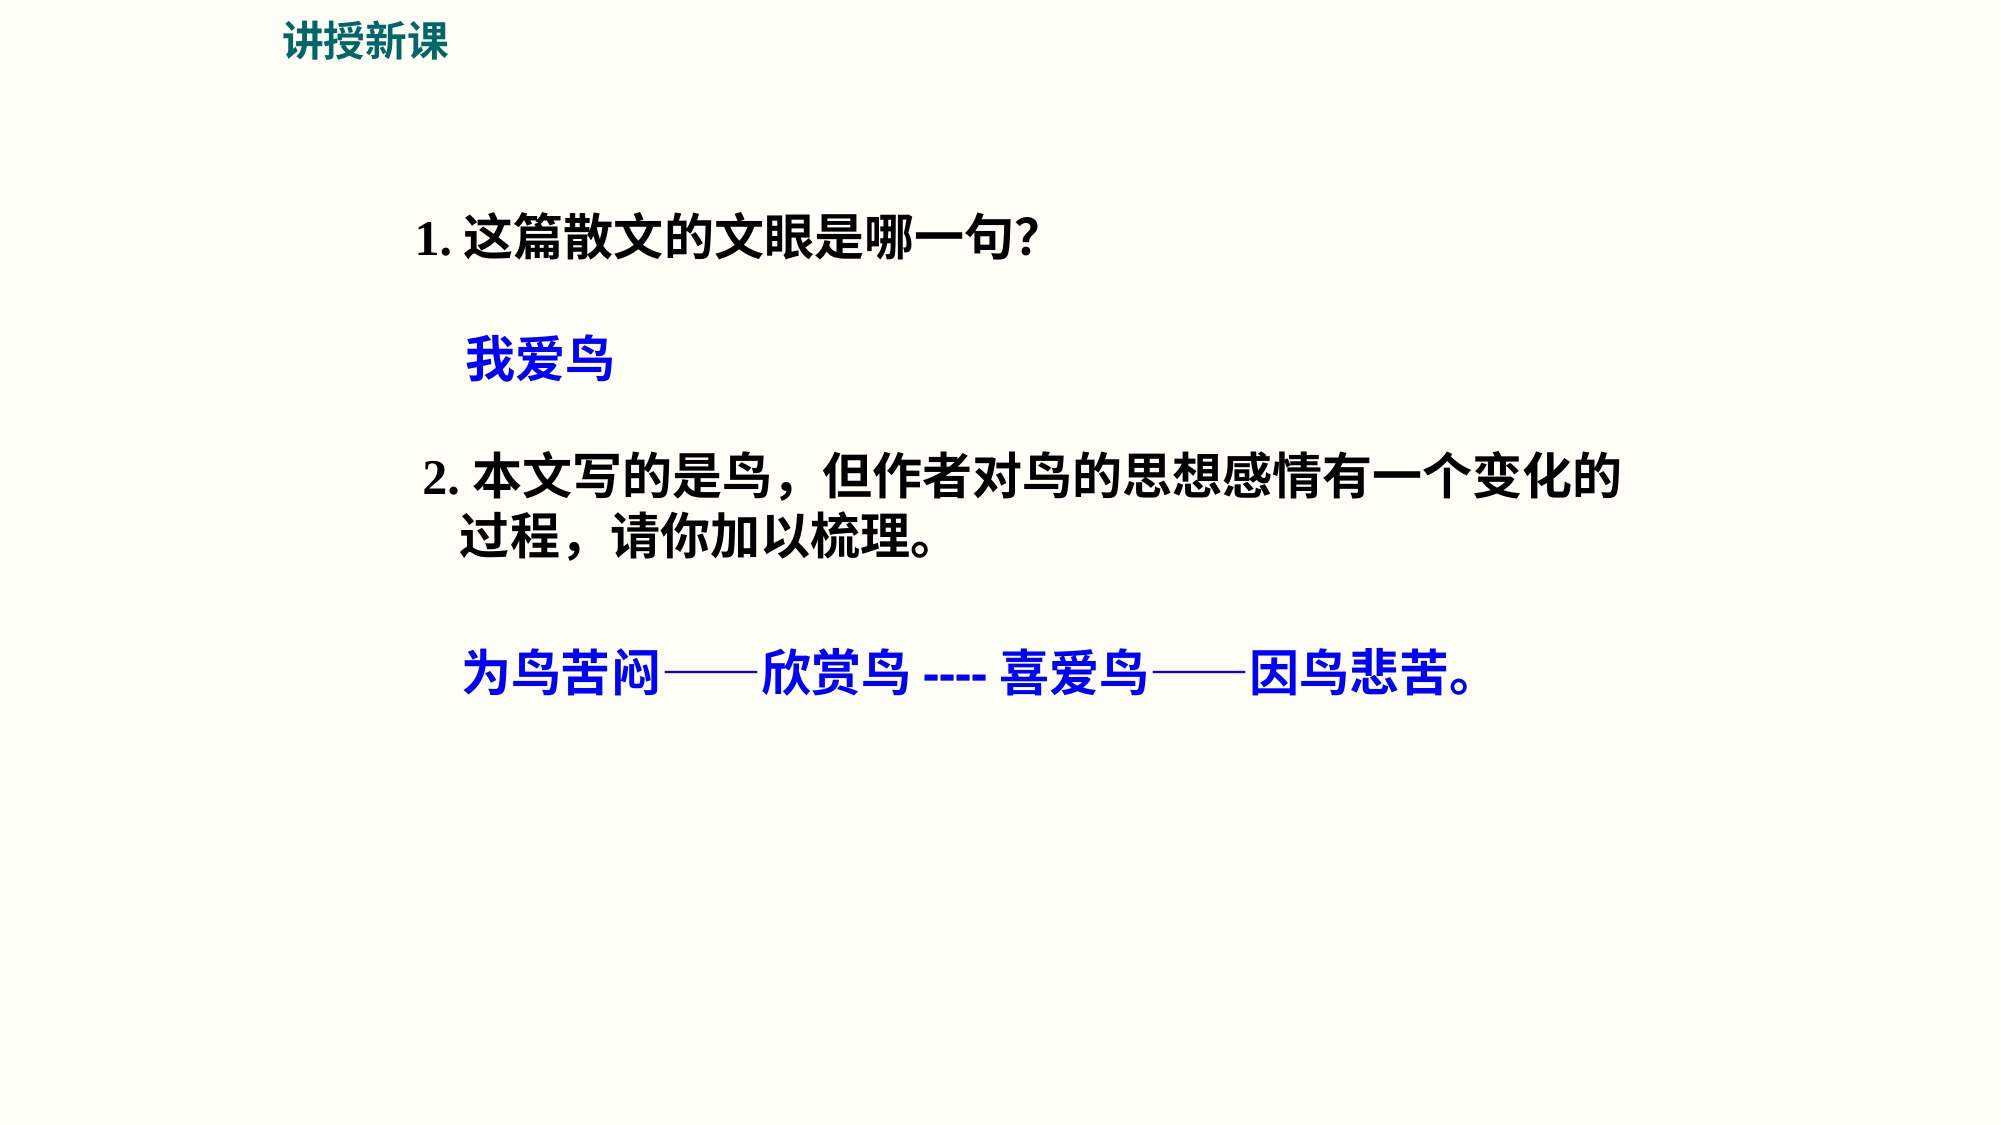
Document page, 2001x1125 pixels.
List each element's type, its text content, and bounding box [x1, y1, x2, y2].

text_box 为鸟苦闷——欣赏鸟----喜爱鸟——因鸟悲苦。 [446, 634, 1608, 710]
text_box 我爱鸟 [451, 320, 1285, 395]
text_box 1.这篇散文的文眼是哪一句？ [399, 198, 1234, 273]
text_box 2.本文写的是鸟，但作者对鸟的思想感情有一个变化的过程，请你加以梳理。 [407, 437, 1663, 573]
text_box 讲授新课 [267, 7, 480, 73]
